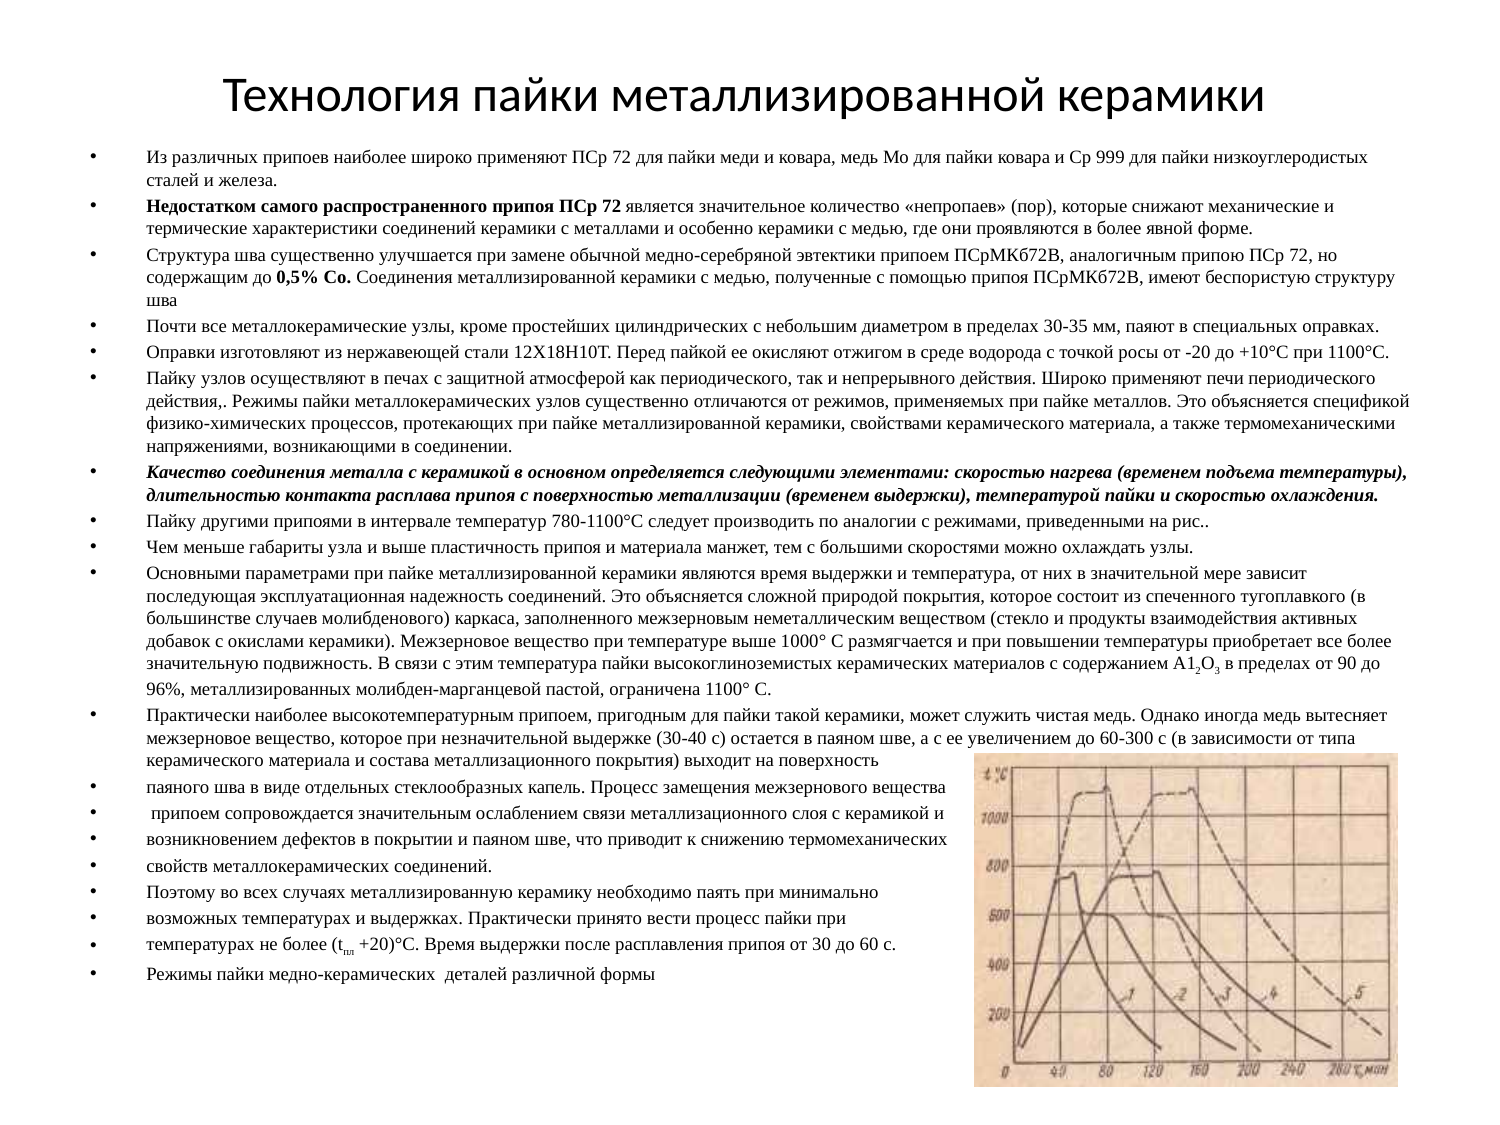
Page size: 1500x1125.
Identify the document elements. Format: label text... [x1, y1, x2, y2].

picture [974, 753, 1398, 1087]
title Технология пайки металлизированной керамики [75, 45, 1425, 137]
list Из различных припоев наиболее широко применяют ПСр 72 для пайки меди и ковара, медь Мо для пайки ковара и Ср 999 для пайки низкоуглеродистых сталей и железа. Недостатком самого распространенного припоя ПСр 72 является значительное количество «непропаев» (пор), которые снижают механические и термические характеристики соединений керамики с металлами и особенно керамики с медью, где они проявляются в более явной форме. Структура шва существенно улучшается при замене обычной медно-серебряной эвтектики припоем ПСрМКб72В, аналогичным припою ПСр 72, но содержащим до 0,5% Со. Соединения металлизированной керамики с медью, полученные с помощью припоя ПСрМКб72В, имеют беспористую структуру шва Почти все металлокерамические узлы, кроме простейших цилиндрических с небольшим диаметром в пределах 30-35 мм, паяют в специальных оправках. Оправки изготовляют из нержавеющей стали 12Х18Н10Т. Перед пайкой ее окисляют отжигом в среде водорода с точкой росы от -20 до +10°С при 1100°С. Пайку узлов осуществляют в печах с защитной атмосферой как периодического, так и непрерывного действия. Широко применяют печи периодического действия,. Режимы пайки металлокерамических узлов существенно отличаются от режимов, применяемых при пайке металлов. Это объясняется спецификой физико-химических процессов, протекающих при пайке металлизированной керамики, свойствами керамического материала, а также термомеханическими напряжениями, возникающими в соединении. Качество соединения металла с керамикой в основном определяется следующими элементами: скоростью нагрева (временем подъема температуры), длительностью контакта расплава припоя с поверхностью металлизации (временем выдержки), температурой пайки и скоростью охлаждения. Пайку другими припоями в интервале температур 780-1100°С следует производить по аналогии с режимами, приведенными на рис.. Чем меньше габариты узла и выше пластичность припоя и материала манжет, тем с большими скоростями можно охлаждать узлы. Основными параметрами при пайке металлизированной керамики являются время выдержки и температура, от них в значительной мере зависит последующая эксплуатационная надежность соединений. Это объясняется сложной природой покрытия, которое состоит из спеченного тугоплавкого (в большинстве случаев молибденового) каркаса, заполненного межзерновым неметаллическим веществом (стекло и продукты взаимодействия активных добавок с окислами керамики). Межзерновое вещество при температуре выше 1000° С размягчается и при повышении температуры приобретает все более значительную подвижность. В связи с этим температура пайки высокоглиноземистых керамических материалов с содержанием А12О3 в пределах от 90 до 96%, металлизированных молибден-марганцевой пастой, ограничена 1100° С. Практически наиболее высокотемпературным припоем, пригодным для пайки такой керамики, может служить чистая медь. Однако иногда медь вытесняет межзерновое вещество, которое при незначительной выдержке (30-40 с) остается в паяном шве, а с ее увеличением до 60-300 с (в зависимости от типа керамического материала и состава металлизационного покрытия) выходит на поверхность паяного шва в виде отдельных стеклообразных капель. Процесс замещения межзернового вещества припоем сопровождается значительным ослаблением связи металлизационного слоя с керамикой и возникновением дефектов в покрытии и паяном шве, что приводит к снижению термомеханических свойств металлокерамических соединений. Поэтому во всех случаях металлизированную керамику необходимо паять при минимально возможных температурах и выдержках. Практически принято вести процесс пайки при температурах не более (tпл +20)°С. Время выдержки после расплавления припоя от 30 до 60 с. Режимы пайки медно-керамических деталей различной формы [75, 137, 1425, 1005]
